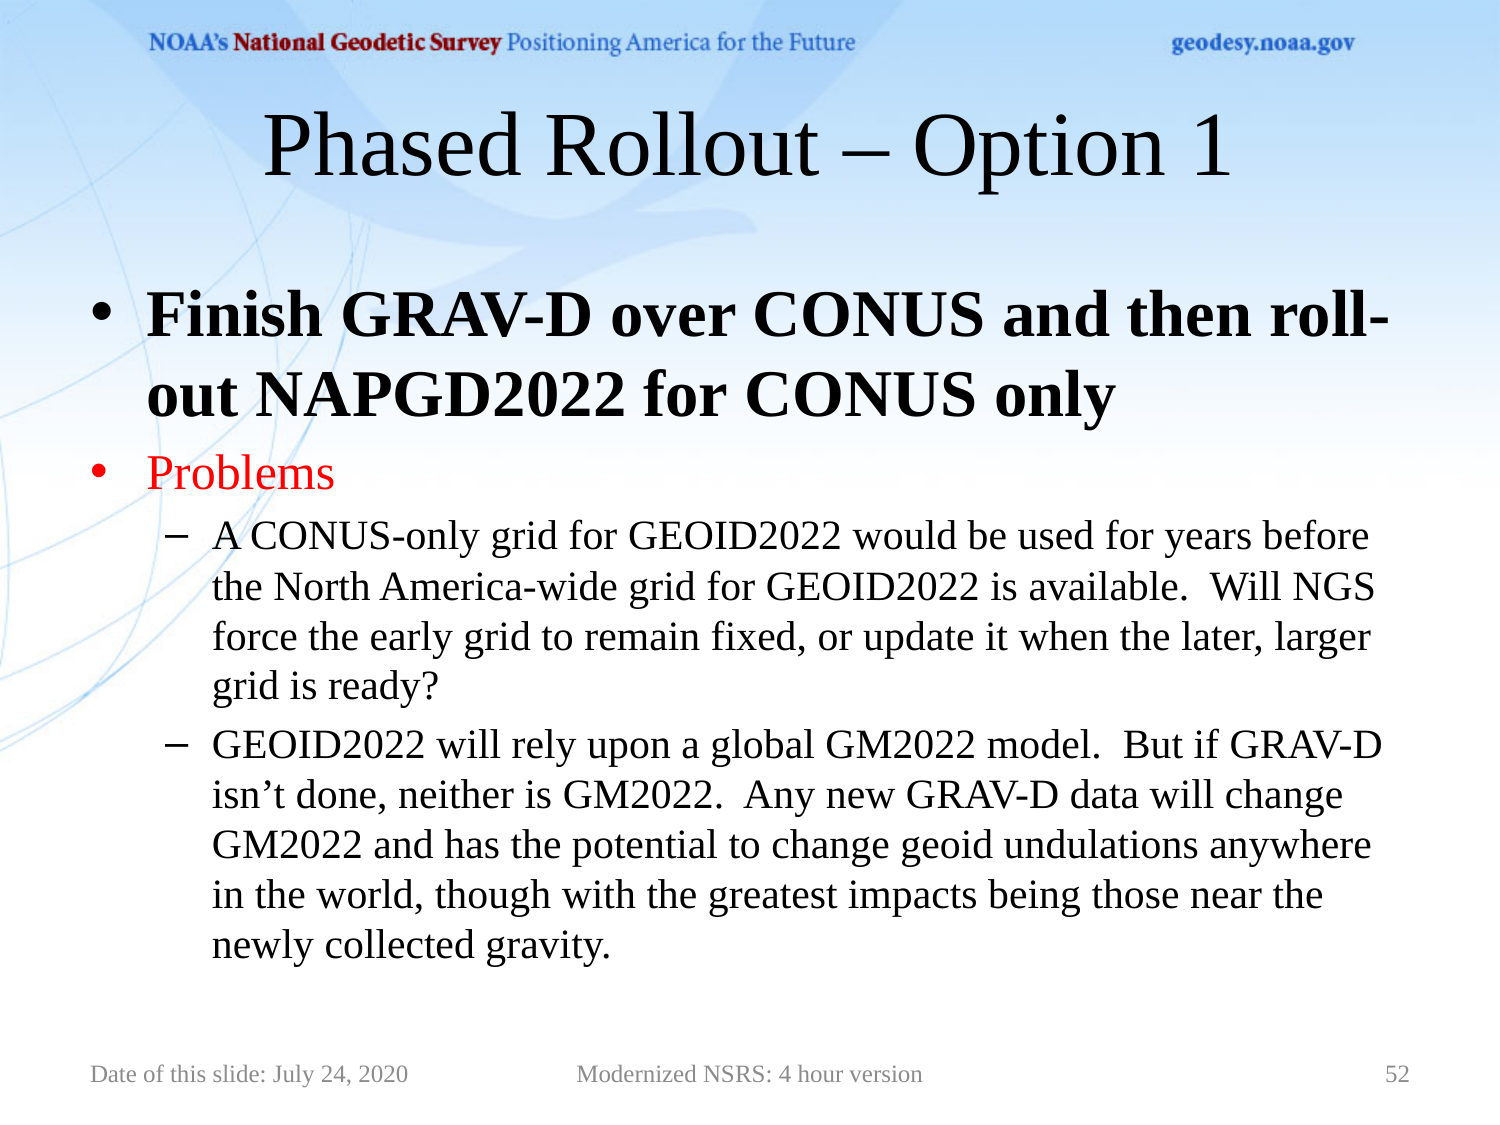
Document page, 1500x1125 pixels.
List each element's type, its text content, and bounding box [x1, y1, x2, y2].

footer Modernized NSRS: 4 hour version [512, 1042, 988, 1103]
title Phased Rollout – Option 1 [75, 45, 1425, 233]
slide_number 52 [1074, 1042, 1425, 1103]
list Finish GRAV-D over CONUS and then roll-out NAPGD2022 for CONUS only Problems A CONUS-only grid for GEOID2022 would be used for years before the North America-wide grid for GEOID2022 is available. Will NGS force the early grid to remain fixed, or update it when the later, larger grid is ready? GEOID2022 will rely upon a global GM2022 model. But if GRAV-D isn’t done, neither is GM2022. Any new GRAV-D data will change GM2022 and has the potential to change geoid undulations anywhere in the world, though with the greatest impacts being those near the newly collected gravity. [75, 262, 1425, 1005]
picture [0, 0, 1500, 1125]
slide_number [75, 1042, 425, 1103]
